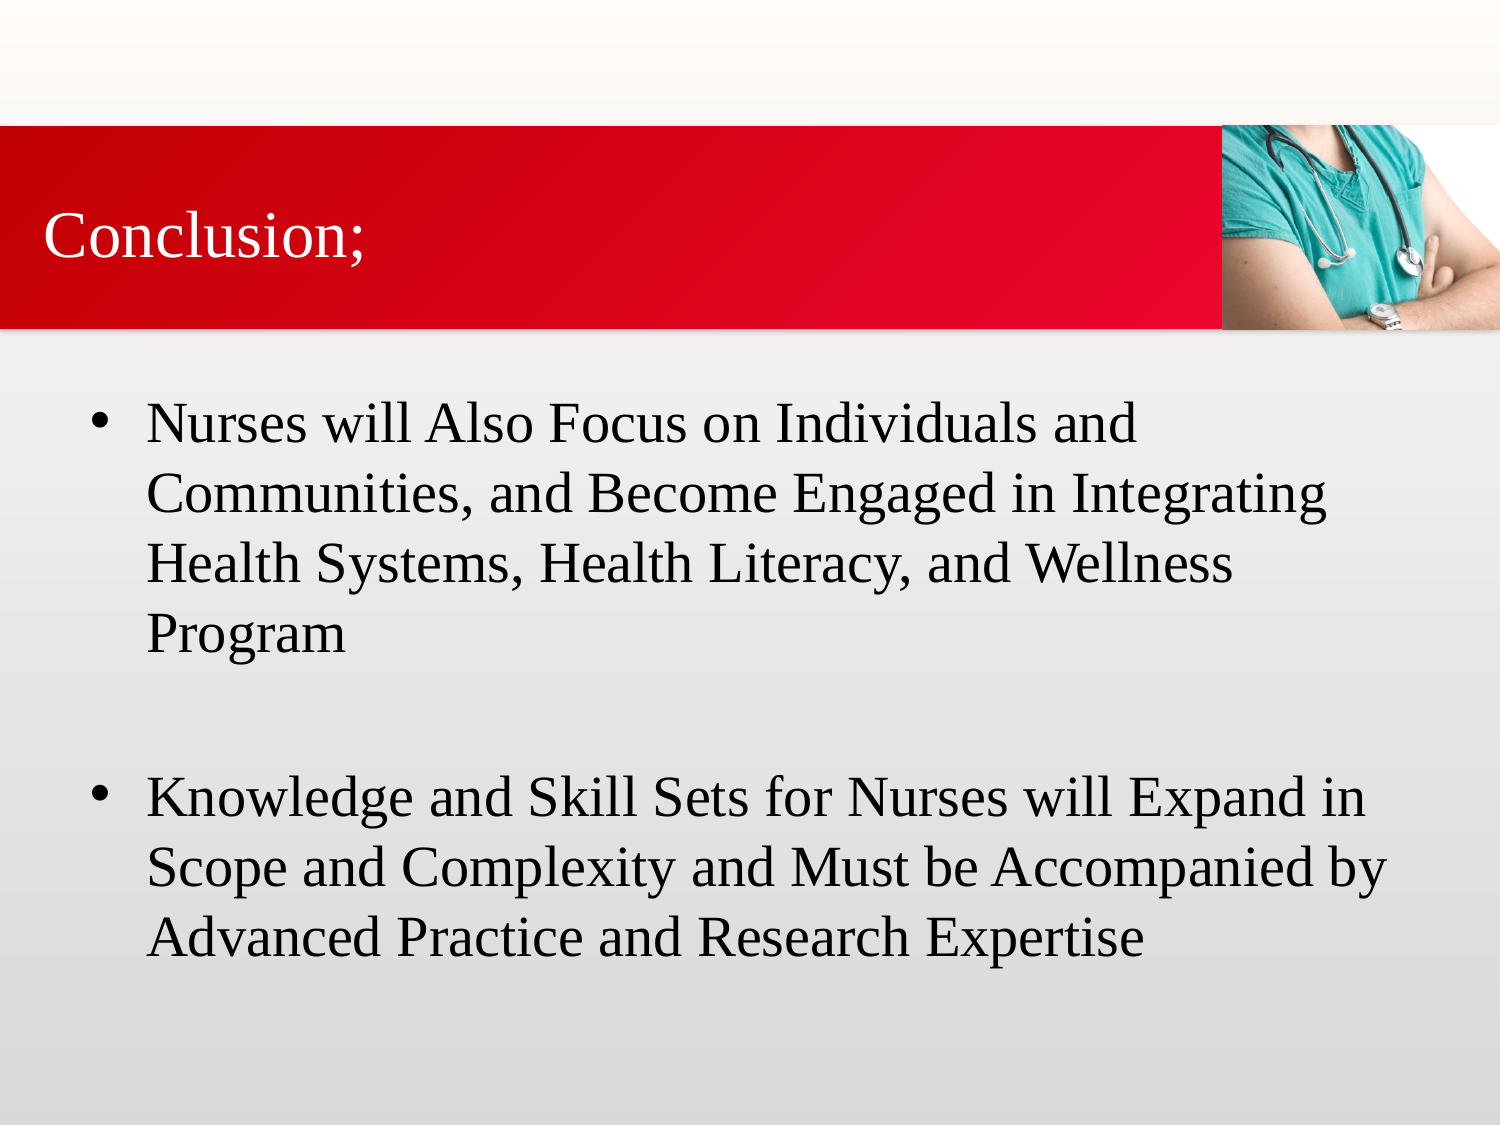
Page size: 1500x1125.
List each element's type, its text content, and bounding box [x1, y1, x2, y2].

list Nurses will Also Focus on Individuals and Communities, and Become Engaged in Integrating Health Systems, Health Literacy, and Wellness Program Knowledge and Skill Sets for Nurses will Expand in Scope and Complexity and Must be Accompanied by Advanced Practice and Research Expertise [75, 377, 1425, 1005]
picture [1222, 125, 1500, 330]
title Conclusion; [29, 183, 782, 276]
